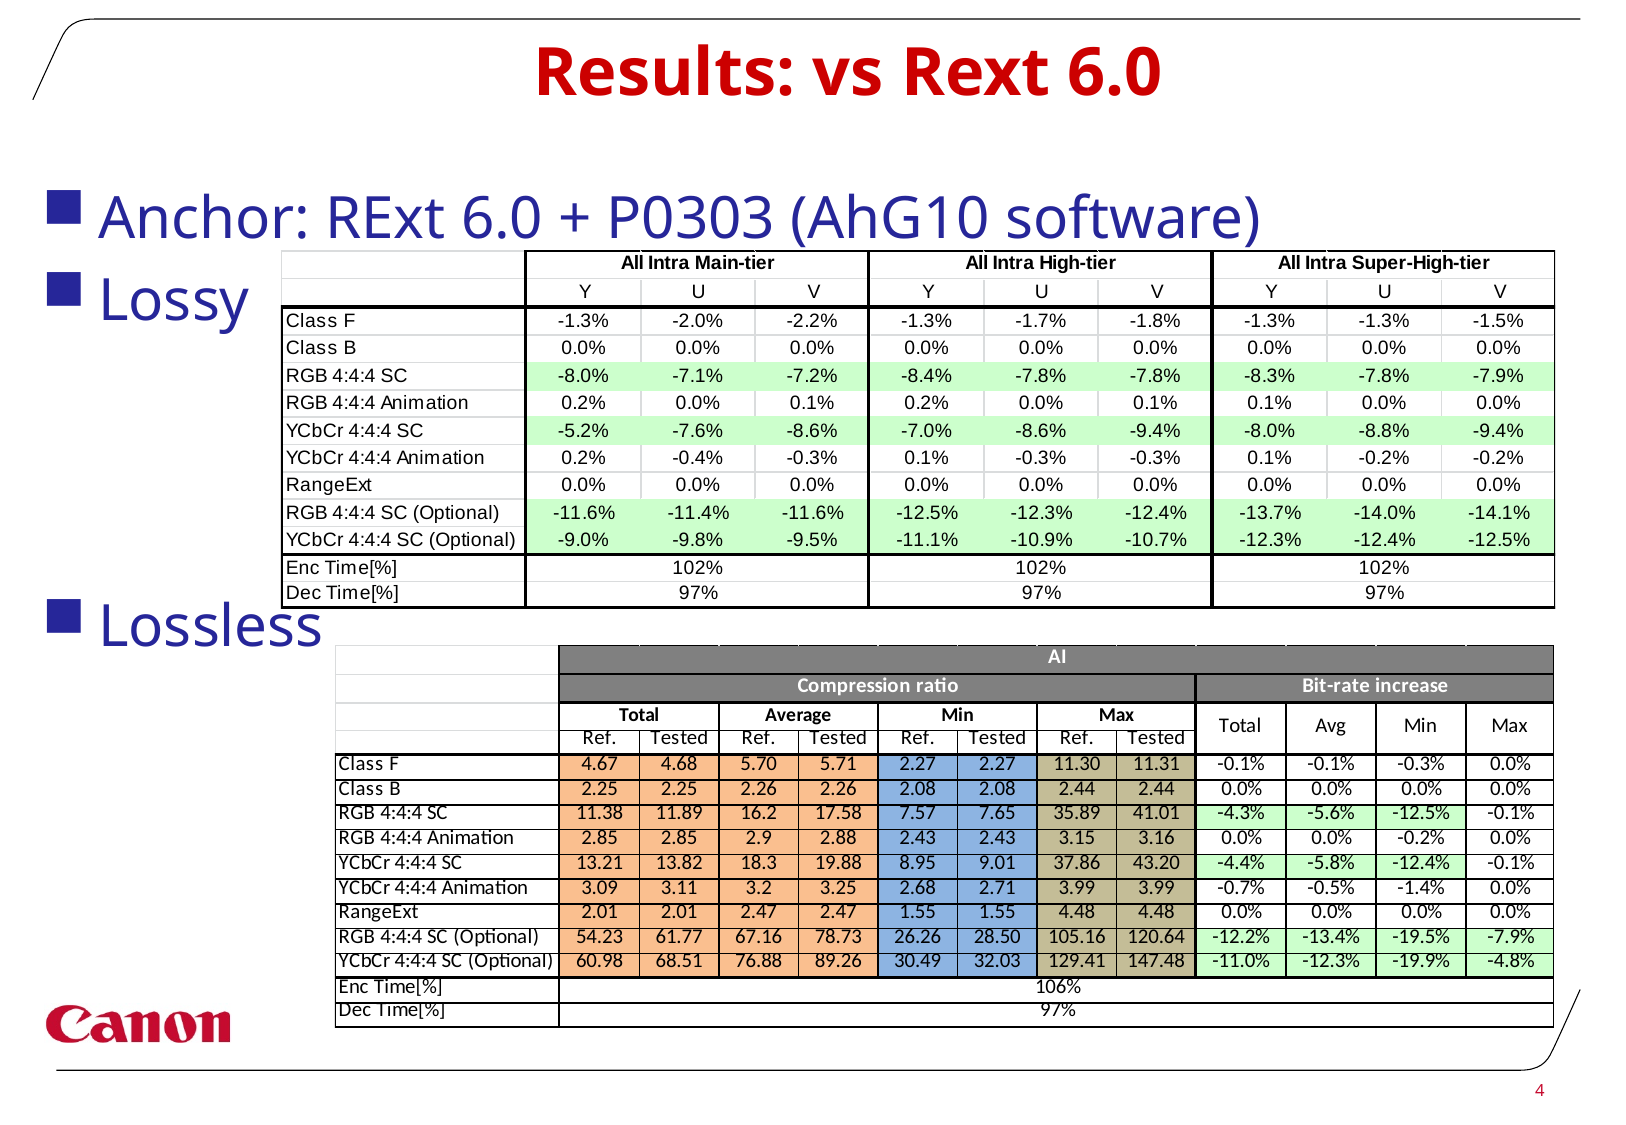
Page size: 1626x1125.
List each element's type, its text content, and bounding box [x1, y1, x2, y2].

title Results: vs Rext 6.0 [151, 19, 1546, 119]
list Anchor: RExt 6.0 + P0303 (AhG10 software) Lossy Lossless [27, 172, 1585, 1004]
slide_number 4 [1414, 1063, 1545, 1103]
picture [44, 1004, 232, 1043]
picture [334, 644, 1556, 1029]
picture [280, 250, 1557, 610]
